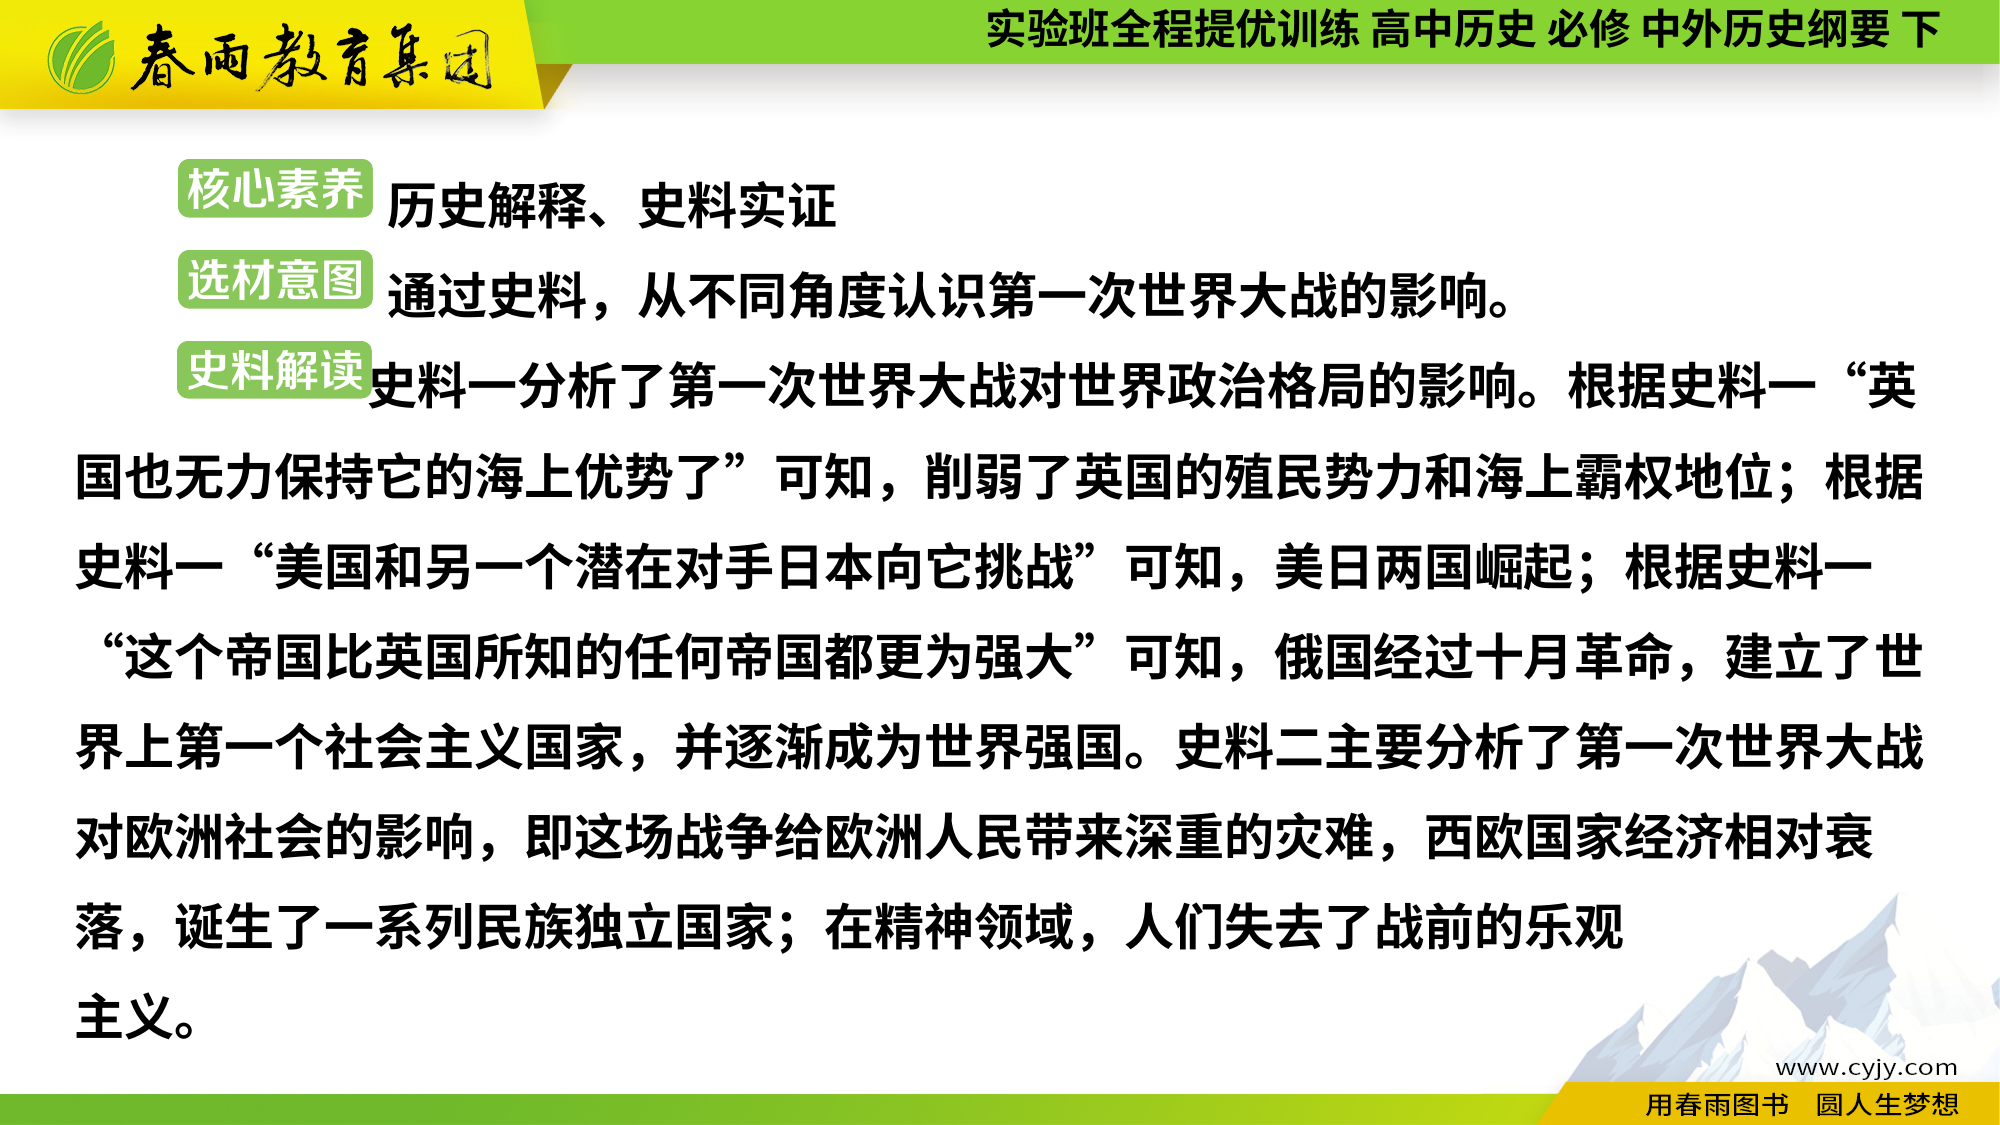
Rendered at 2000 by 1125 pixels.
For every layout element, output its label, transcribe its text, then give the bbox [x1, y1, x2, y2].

text_box 史料一分析了第一次世界大战对世界政治格局的影响。根据史料一“英国也无力保持它的海上优势了”可知，削弱了英国的殖民势力和海上霸权地位；根据史料一“美国和另一个潜在对手日本向它挑战”可知，美日两国崛起；根据史料一“这个帝国比英国所知的任何帝国都更为强大”可知，俄国经过十月革命，建立了世界上第一个社会主义国家，并逐渐成为世界强国。史料二主要分析了第一次世界大战对欧洲社会的影响，即这场战争给欧洲人民带来深重的灾难，西欧国家经济相对衰落，诞生了一系列民族独立国家；在精神领域，人们失去了战前的乐观 主义。 [59, 317, 1944, 1053]
picture [0, 0, 2000, 1125]
text_box 通过史料，从不同角度认识第一次世界大战的影响。 [372, 232, 1944, 332]
list 历史解释、史料实证 [372, 137, 1944, 232]
